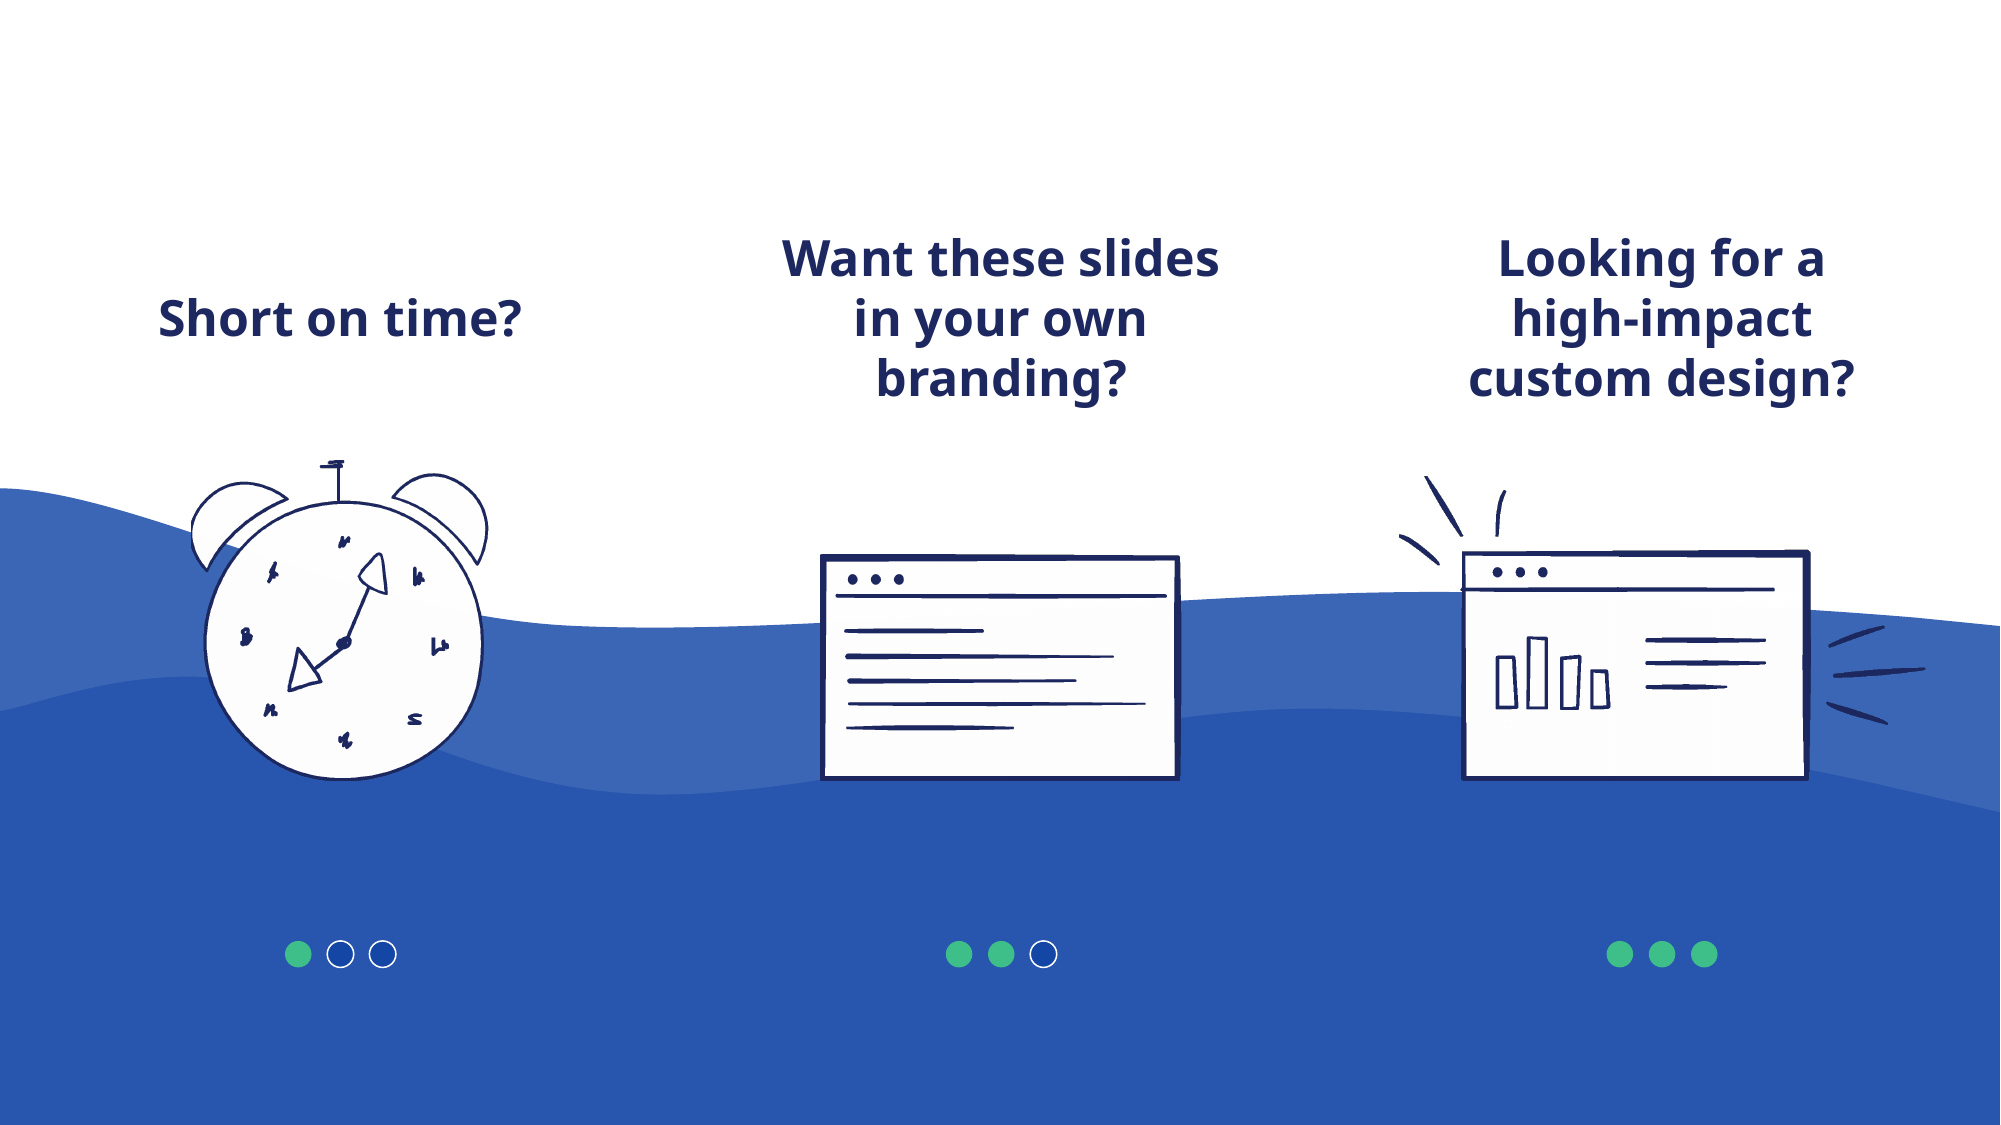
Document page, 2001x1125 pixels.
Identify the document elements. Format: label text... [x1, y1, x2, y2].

text_box Want these slides in your own branding? [778, 225, 1224, 408]
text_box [945, 940, 1057, 968]
picture [820, 554, 1183, 781]
picture [191, 459, 490, 781]
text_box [1606, 940, 1718, 968]
picture [1398, 476, 1926, 781]
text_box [284, 940, 397, 968]
text_box Looking for a high-impact custom design? [1439, 225, 1885, 408]
text_box Short on time? [117, 286, 563, 348]
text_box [0, 488, 2000, 1125]
